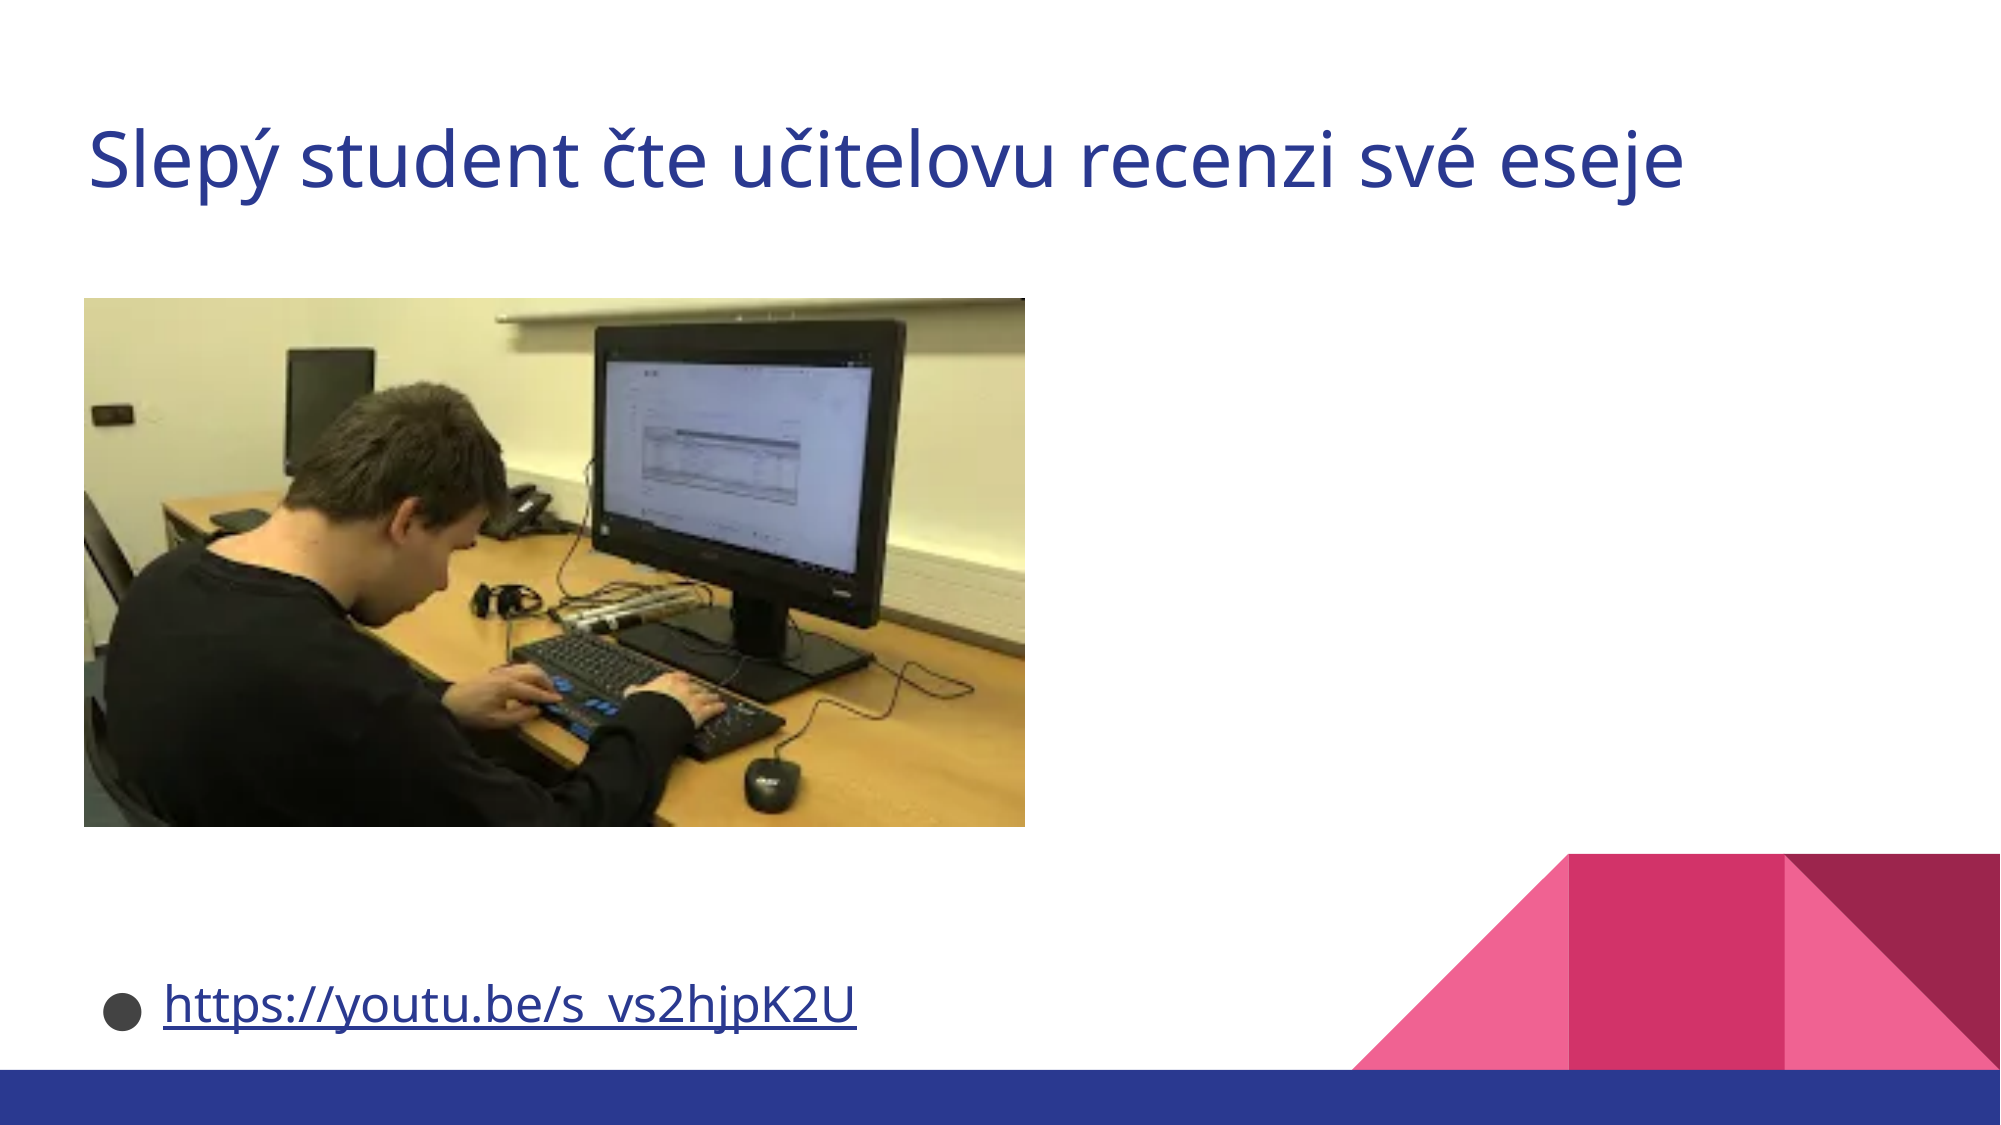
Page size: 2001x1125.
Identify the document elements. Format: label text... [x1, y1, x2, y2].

title Slepý student čte učitelovu recenzi své eseje [68, 89, 1932, 223]
list https://youtu.be/s_vs2hjpK2U [68, 941, 1932, 1057]
picture [84, 297, 1026, 828]
